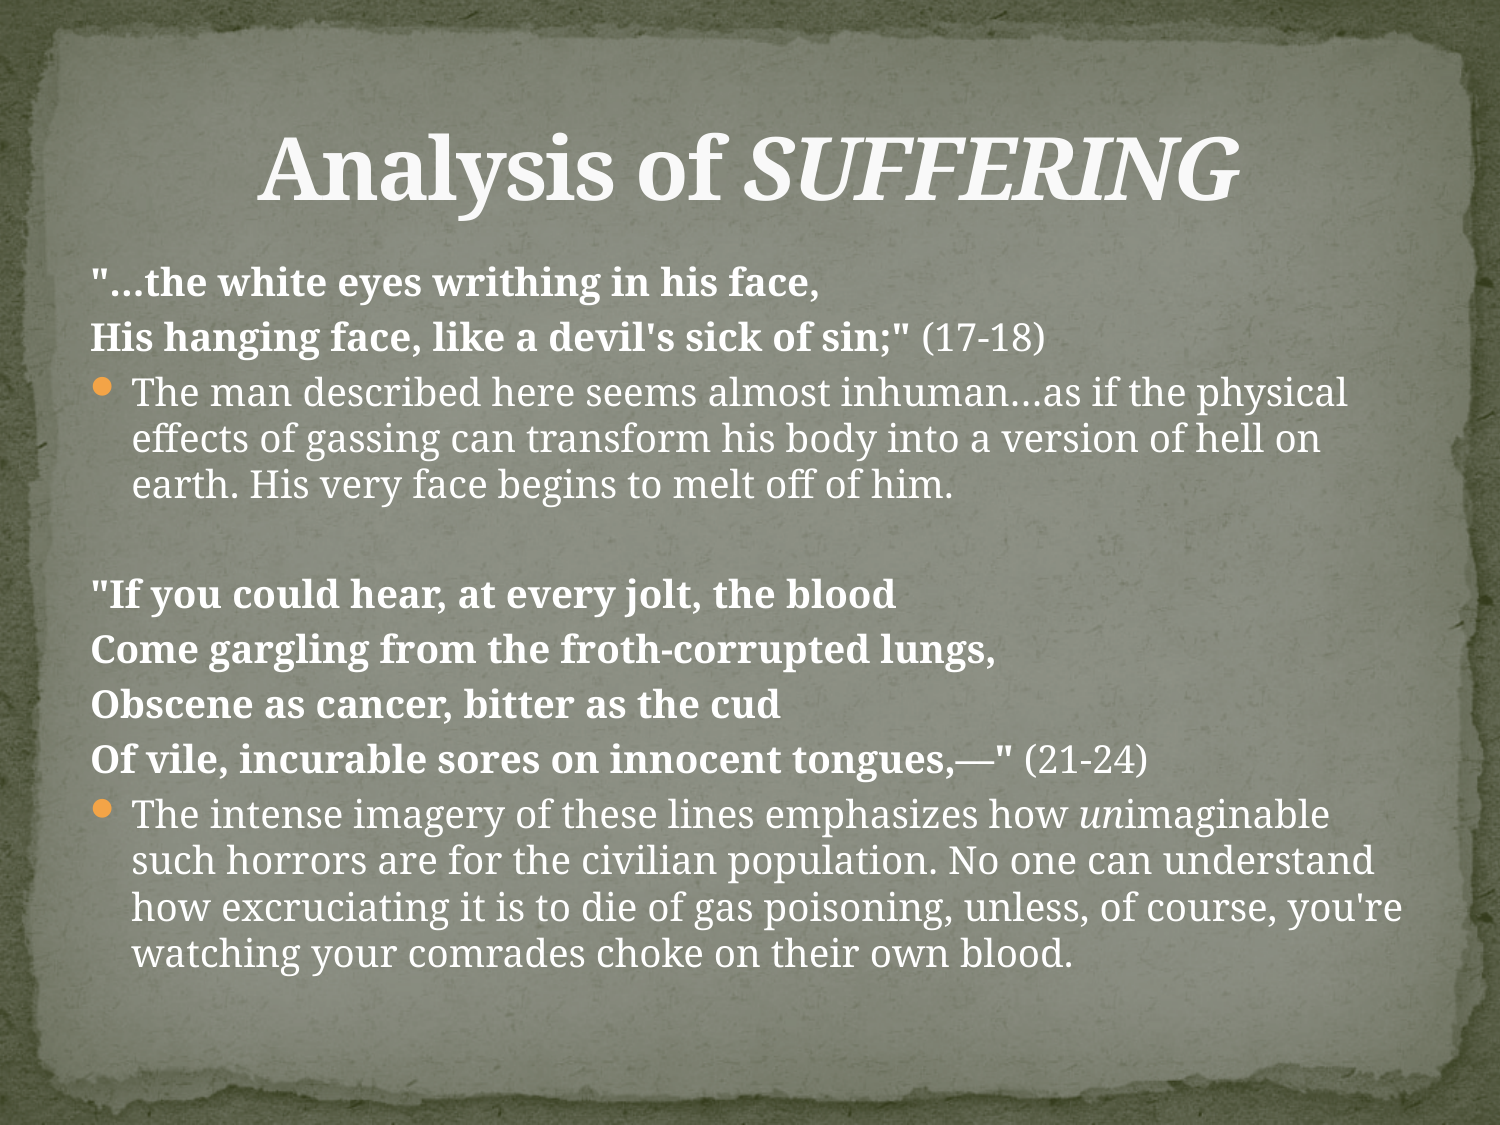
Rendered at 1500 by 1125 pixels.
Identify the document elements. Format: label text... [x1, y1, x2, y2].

list "…the white eyes writhing in his face, His hanging face, like a devil's sick of sin;" (17-18) The man described here seems almost inhuman…as if the physical effects of gassing can transform his body into a version of hell on earth. His very face begins to melt off of him. "If you could hear, at every jolt, the blood Come gargling from the froth-corrupted lungs, Obscene as cancer, bitter as the cud Of vile, incurable sores on innocent tongues,—" (21-24) The intense imagery of these lines emphasizes how unimaginable such horrors are for the civilian population. No one can understand how excruciating it is to die of gas poisoning, unless, of course, you're watching your comrades choke on their own blood. [74, 249, 1426, 1001]
title Analysis of SUFFERING [74, 24, 1425, 225]
